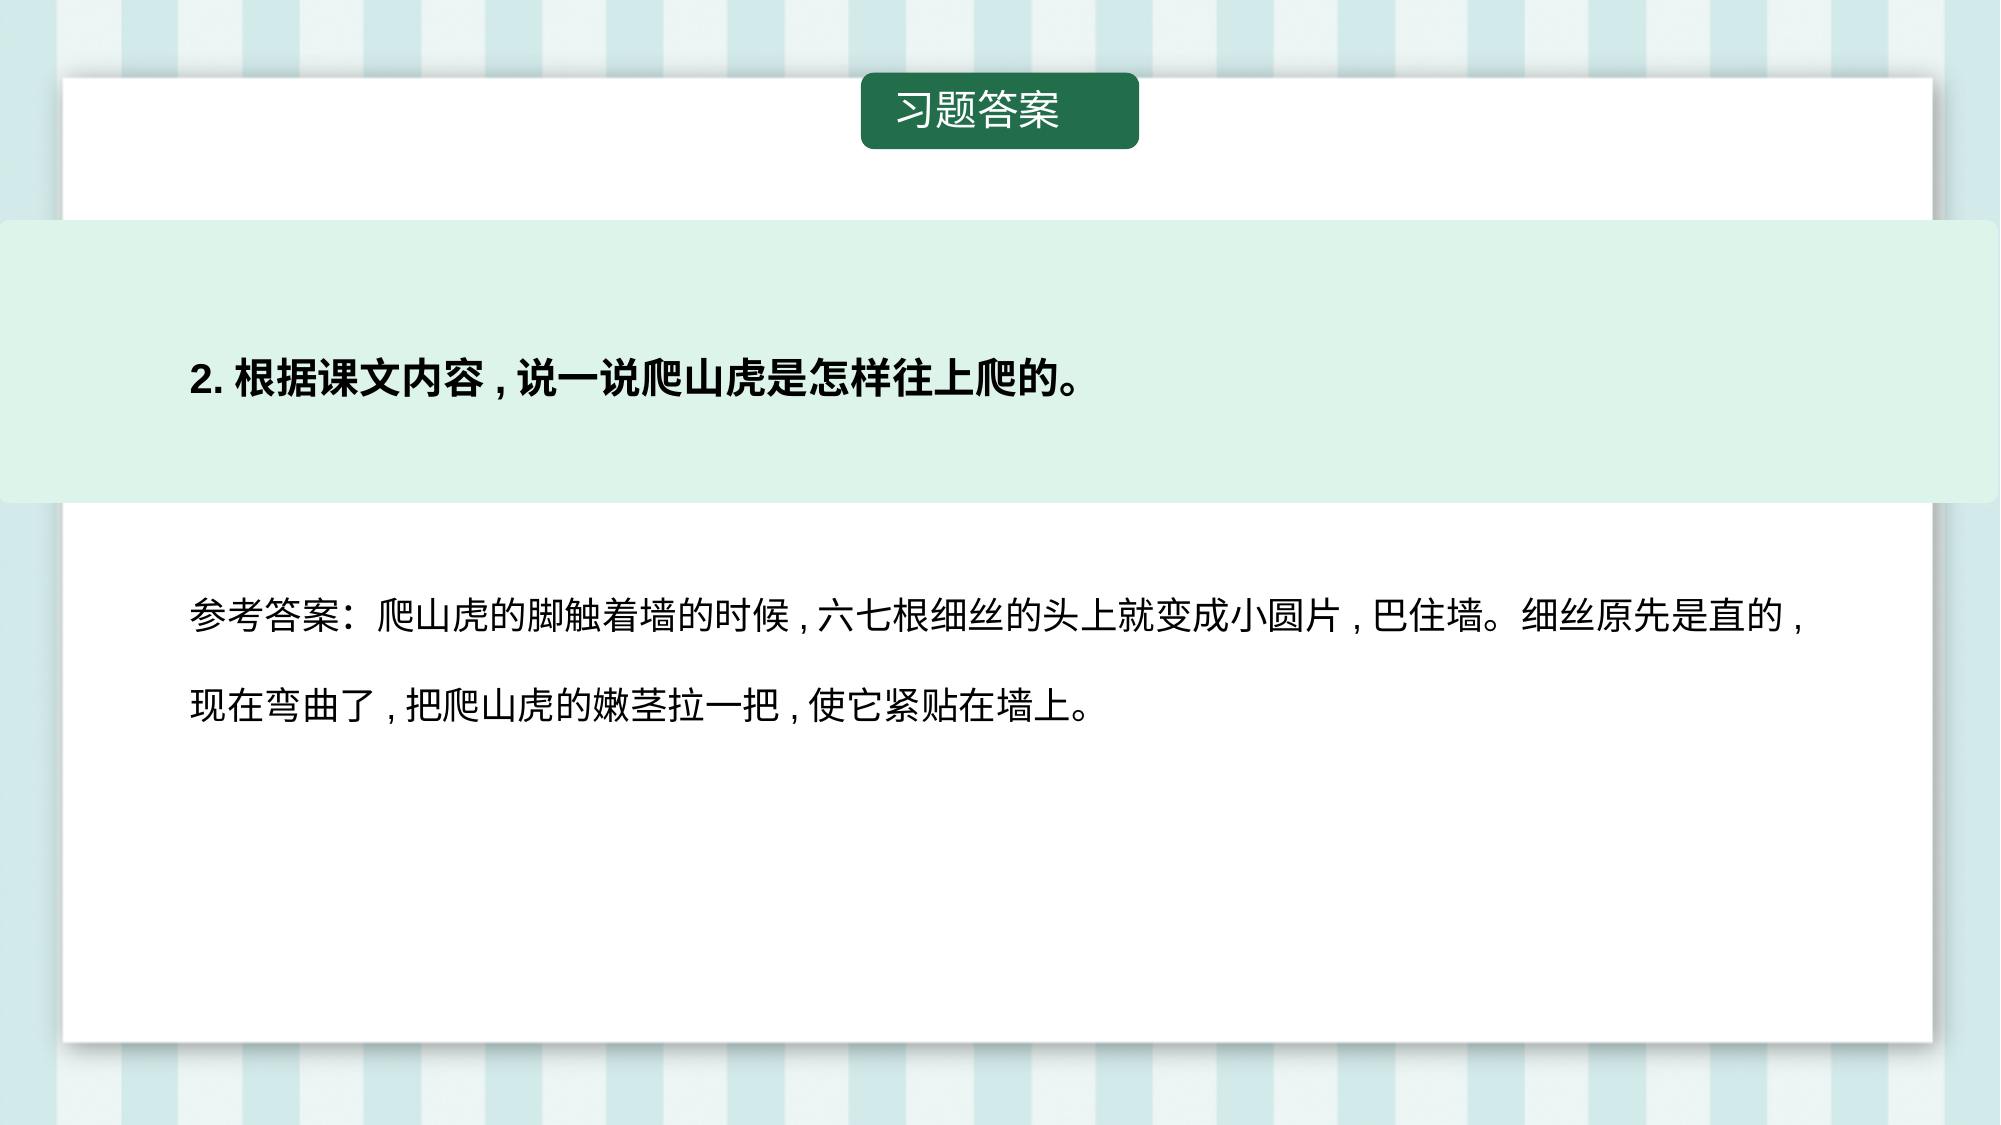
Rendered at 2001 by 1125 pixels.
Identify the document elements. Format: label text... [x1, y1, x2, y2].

text_box 参考答案：爬山虎的脚触着墙的时候,六七根细丝的头上就变成小圆片,巴住墙。细丝原先是直的,现在弯曲了,把爬山虎的嫩茎拉一把,使它紧贴在墙上。 [174, 539, 1823, 735]
picture [0, 495, 2000, 1125]
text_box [860, 72, 1140, 150]
text_box 2.根据课文内容,说一说爬山虎是怎样往上爬的。 [174, 294, 1794, 410]
picture [0, 0, 2000, 228]
text_box [0, 219, 2000, 504]
